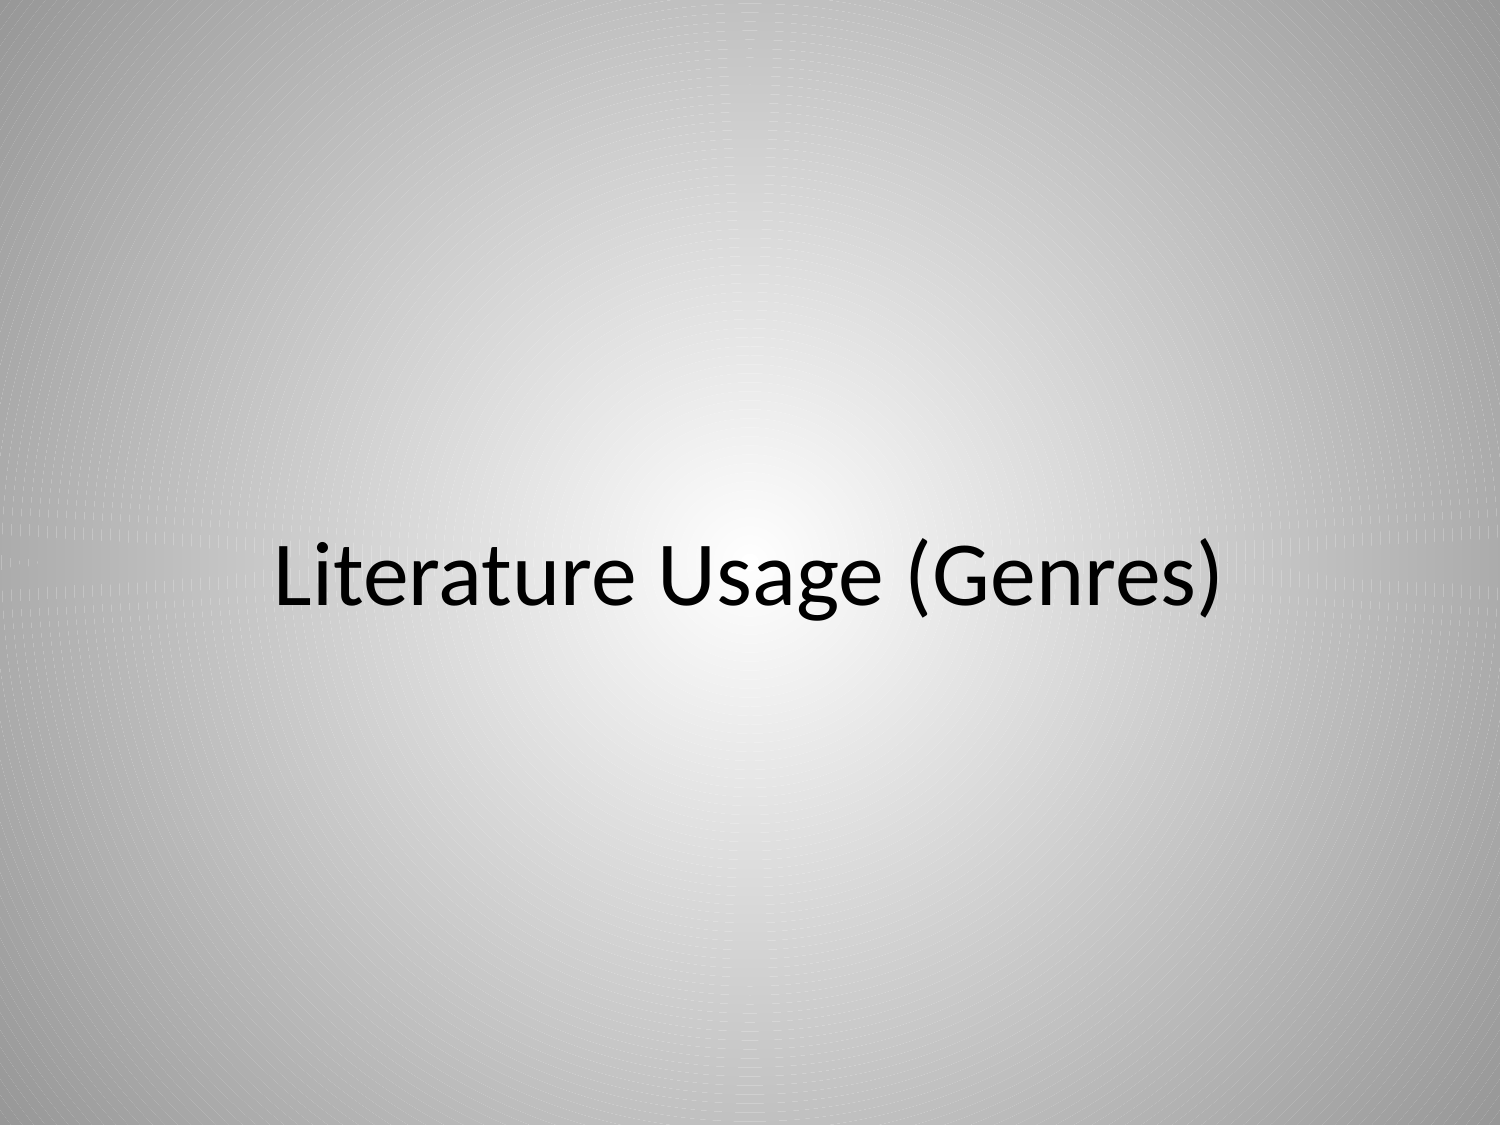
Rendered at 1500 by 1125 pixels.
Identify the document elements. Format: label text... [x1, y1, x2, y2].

title Literature Usage (Genres) [75, 474, 1425, 663]
